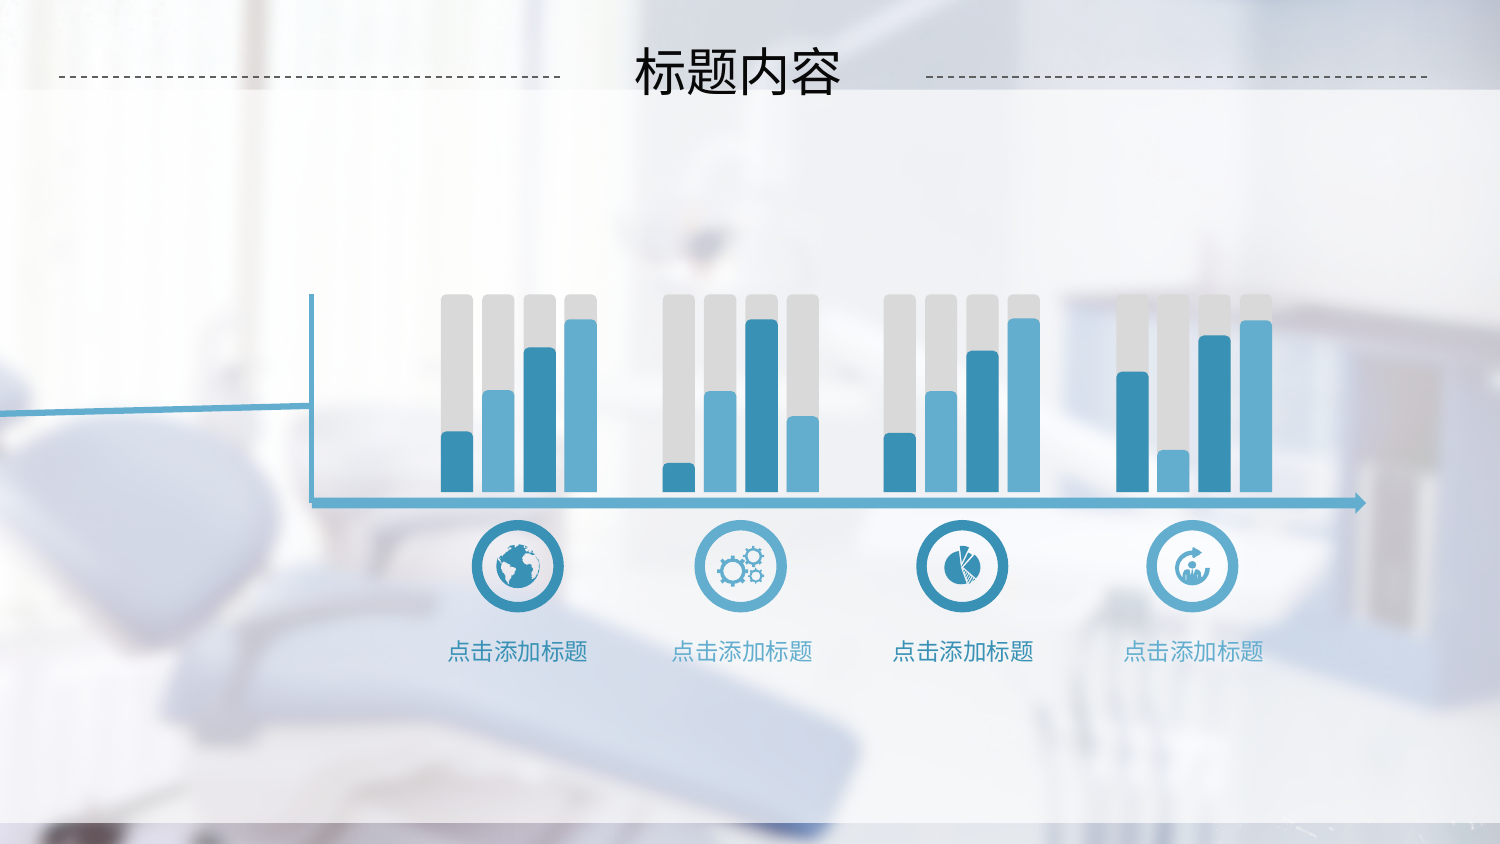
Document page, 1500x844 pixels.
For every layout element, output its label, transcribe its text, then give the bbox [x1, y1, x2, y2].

text_box [1175, 547, 1210, 586]
text_box 点击添加标题 [1096, 623, 1291, 666]
text_box 标题内容 [608, 32, 868, 110]
text_box 点击添加标题 [645, 623, 839, 666]
text_box 点击添加标题 [421, 623, 615, 666]
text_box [921, 524, 1004, 608]
text_box [496, 544, 540, 589]
text_box [476, 525, 559, 608]
text_box 点击添加标题 [866, 623, 1061, 666]
text_box [717, 545, 765, 587]
picture [0, 0, 1500, 89]
text_box [1151, 525, 1234, 608]
text_box [699, 525, 782, 608]
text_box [0, 294, 1367, 515]
picture [0, 823, 1500, 844]
